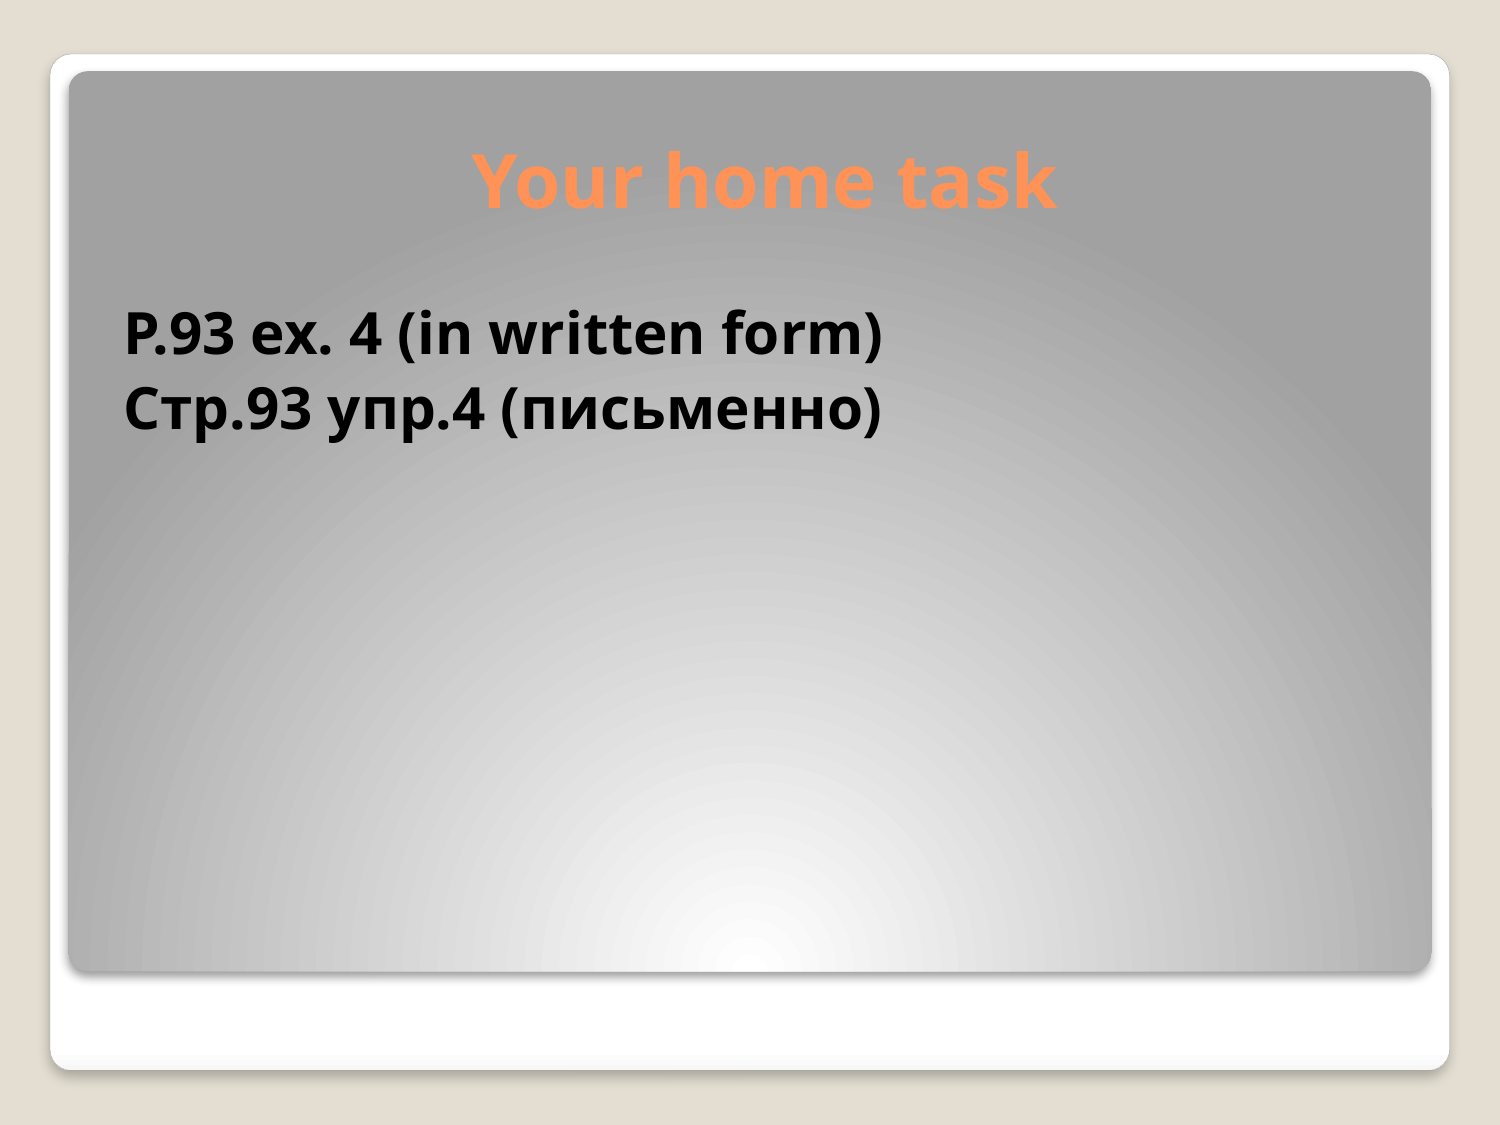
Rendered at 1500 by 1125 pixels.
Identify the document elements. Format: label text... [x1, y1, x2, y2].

list P.93 ex. 4 (in written form) Стр.93 упр.4 (письменно) [93, 281, 1437, 969]
title Your home task [93, 58, 1437, 232]
